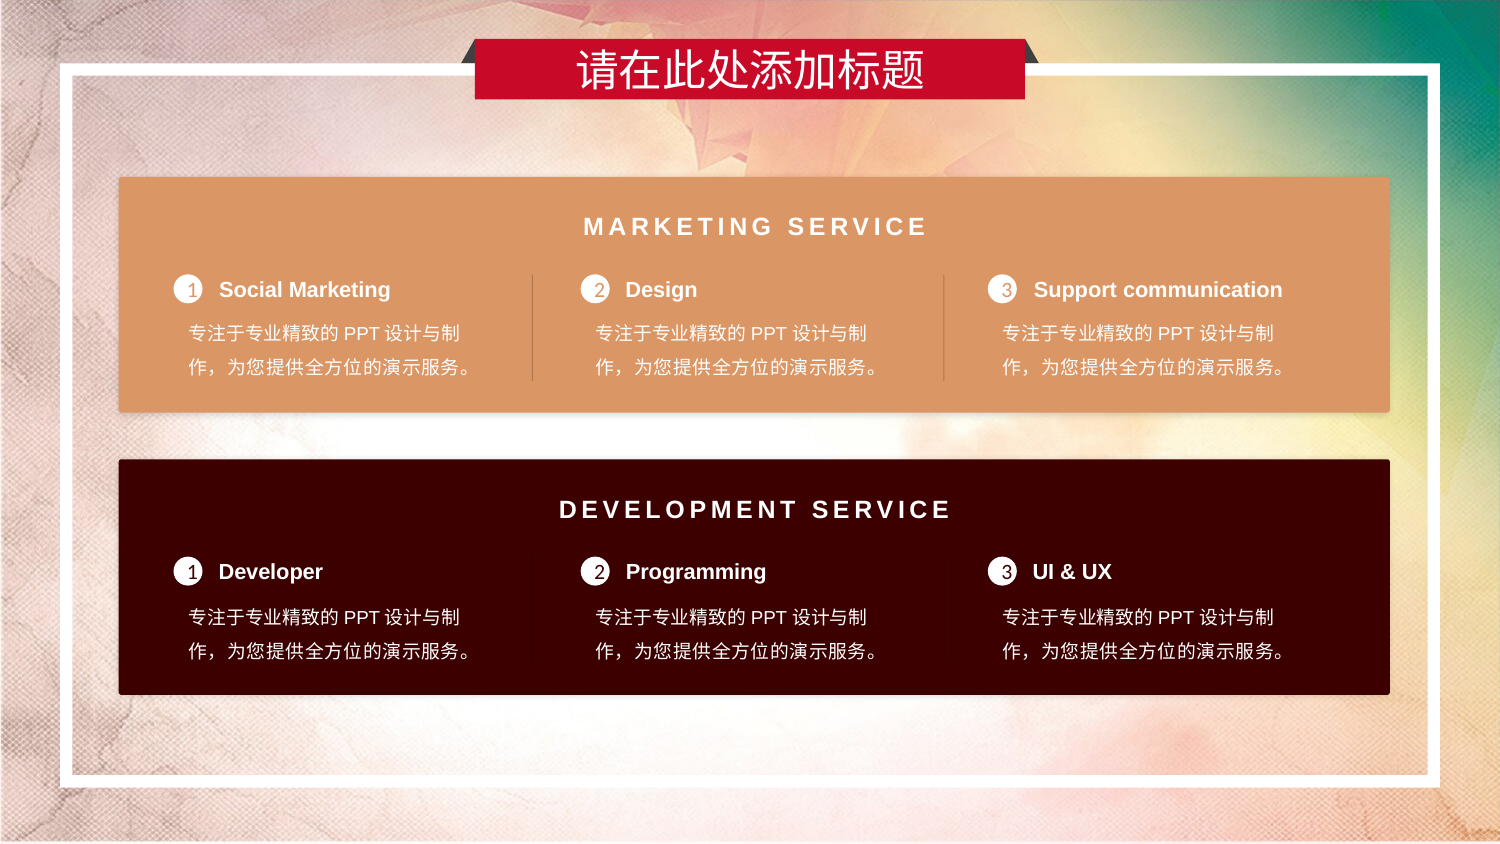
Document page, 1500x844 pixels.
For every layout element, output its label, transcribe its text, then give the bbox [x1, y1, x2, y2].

text_box 专注于专业精致的PPT设计与制作，为您提供全方位的演示服务。 [173, 303, 475, 386]
text_box Social Marketing [204, 268, 407, 303]
text_box [117, 175, 1391, 414]
text_box [59, 62, 1441, 789]
text_box [459, 38, 474, 65]
text_box MARKETING SERVICE [568, 203, 941, 248]
text_box Design [610, 268, 713, 303]
text_box 1 [172, 555, 204, 586]
text_box 专注于专业精致的PPT设计与制作，为您提供全方位的演示服务。 [173, 586, 475, 670]
text_box 3 [986, 273, 1018, 303]
text_box 3 [986, 555, 1018, 586]
text_box DEVELOPMENT SERVICE [543, 485, 965, 531]
text_box 专注于专业精致的PPT设计与制作，为您提供全方位的演示服务。 [987, 303, 1290, 386]
text_box 2 [579, 273, 611, 303]
text_box UI & UX [1017, 550, 1128, 586]
text_box 专注于专业精致的PPT设计与制作，为您提供全方位的演示服务。 [987, 586, 1290, 670]
text_box Support communication [1019, 268, 1299, 310]
text_box 请在此处添加标题 [474, 38, 1025, 100]
text_box [1026, 38, 1041, 65]
picture [0, 0, 1500, 844]
text_box 2 [579, 555, 611, 586]
text_box 专注于专业精致的PPT设计与制作，为您提供全方位的演示服务。 [580, 303, 882, 386]
text_box [117, 458, 1391, 696]
text_box 专注于专业精致的PPT设计与制作，为您提供全方位的演示服务。 [580, 586, 882, 670]
text_box Programming [611, 550, 782, 586]
text_box Developer [203, 550, 339, 586]
text_box 1 [172, 273, 204, 303]
